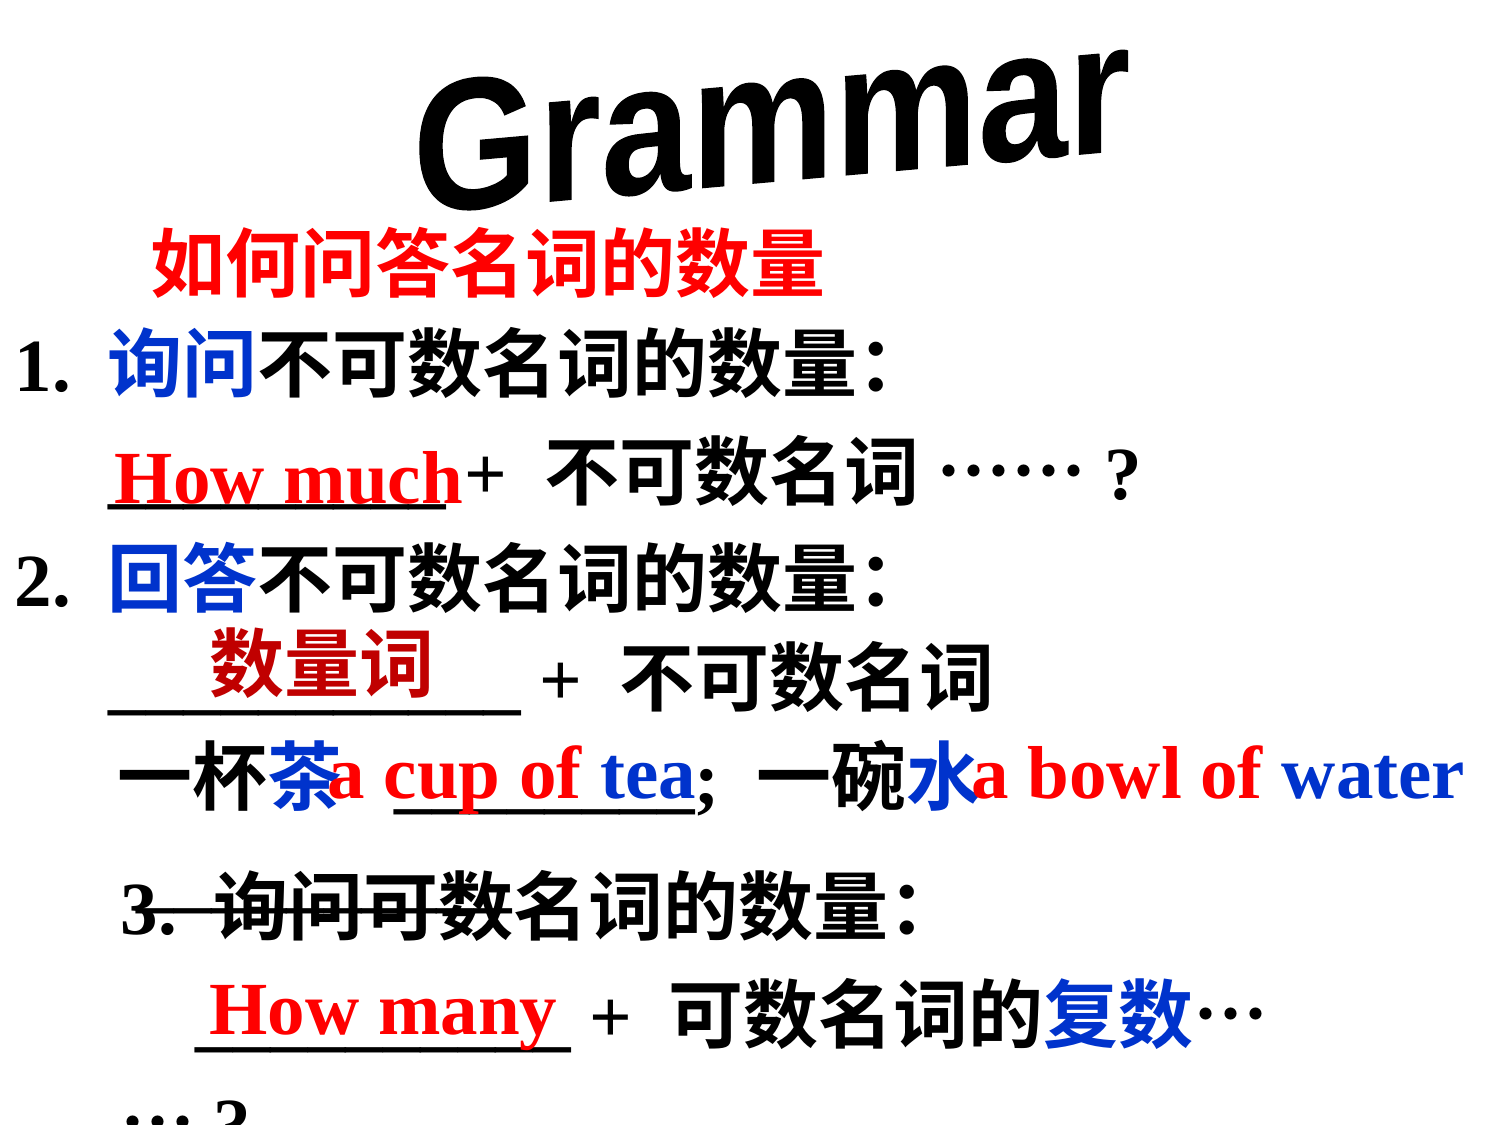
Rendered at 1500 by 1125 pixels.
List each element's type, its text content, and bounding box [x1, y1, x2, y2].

text_box 3. 询问可数名词的数量： __________ + 可数名词的复数……? [105, 926, 1400, 1125]
text_box a cup of tea [312, 716, 774, 821]
text_box a bowl of water [956, 716, 1500, 821]
text_box 如何问答名词的数量 [100, 208, 1111, 290]
text_box 1. 询问不可数名词的数量： _________ + 不可数名词 ……? [0, 290, 1176, 515]
text_box 2. 回答不可数名词的数量： ___________ + 不可数名词 一杯茶 ________; 一碗水 __________ [0, 515, 1400, 926]
text_box How much [100, 420, 561, 515]
text_box 数量词 [194, 609, 514, 715]
text_box How many [194, 952, 656, 1057]
